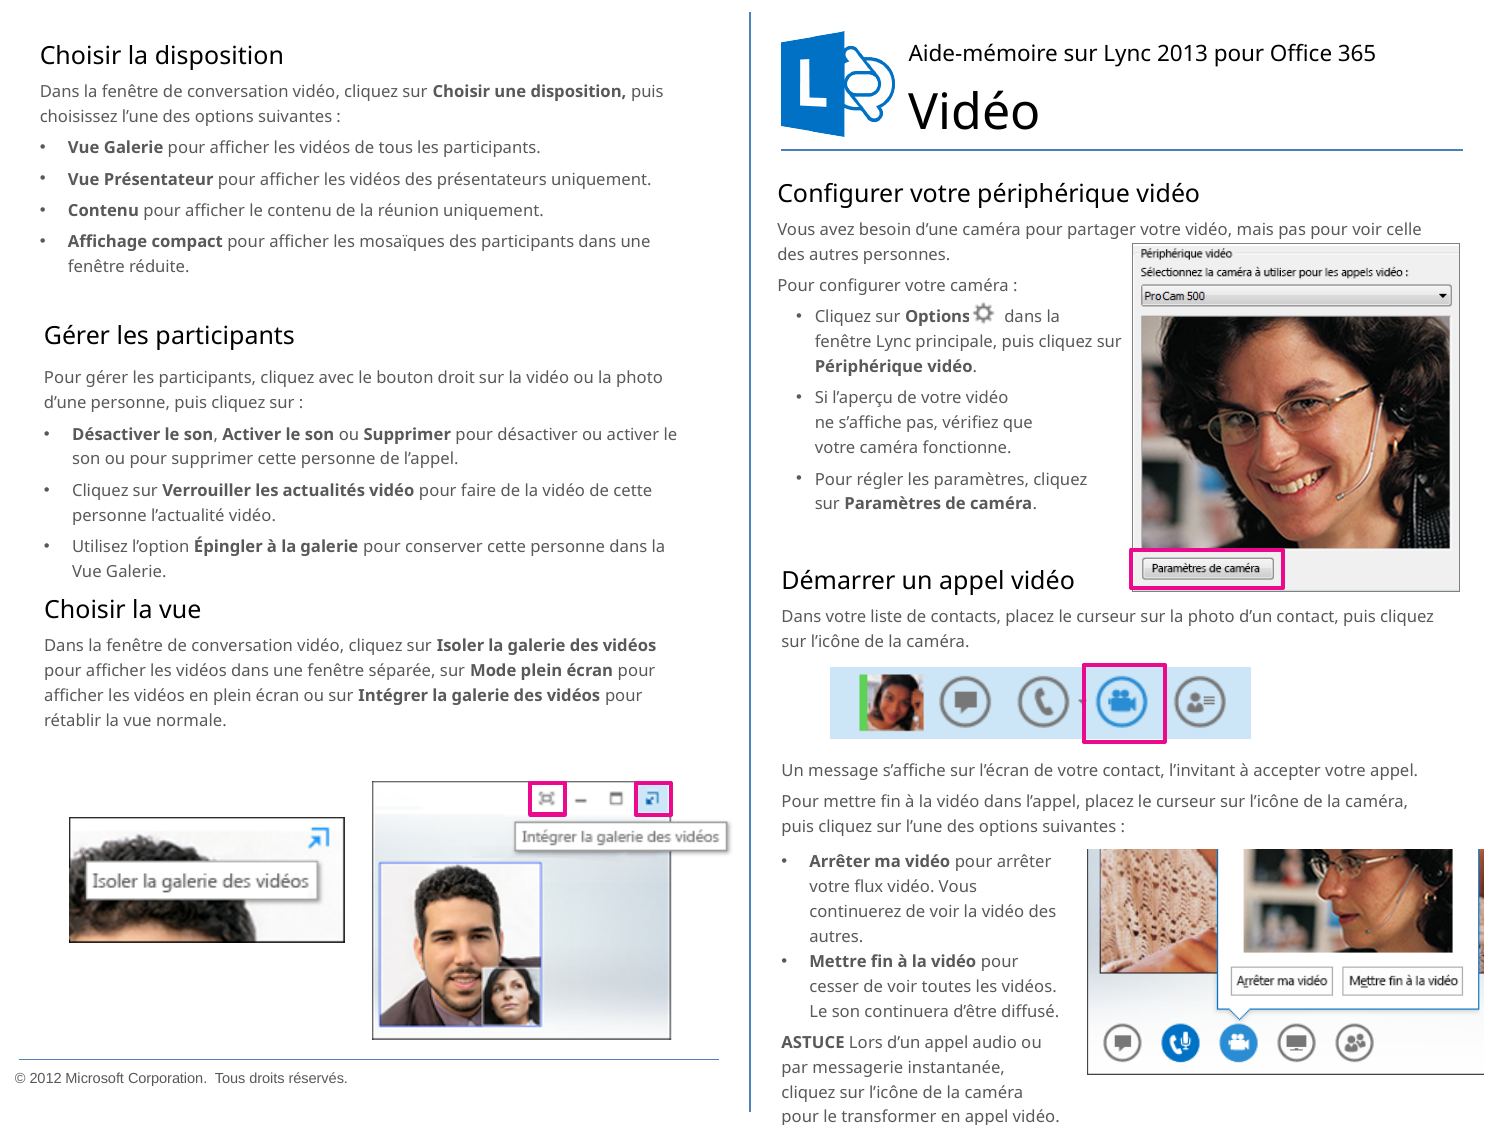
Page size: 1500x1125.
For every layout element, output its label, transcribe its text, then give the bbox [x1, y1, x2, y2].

text_box Choisir la vue Dans la fenêtre de conversation vidéo, cliquez sur Isoler la galerie des vidéos pour afficher les vidéos dans une fenêtre séparée, sur Mode plein écran pour afficher les vidéos en plein écran ou sur Intégrer la galerie des vidéos pour rétablir la vue normale. [29, 579, 710, 738]
text_box Arrêter ma vidéo pour arrêter votre flux vidéo. Vous continuerez de voir la vidéo des autres. Mettre fin à la vidéo pour cesser de voir toutes les vidéos. Le son continuera d’être diffusé. ASTUCE Lors d’un appel audio ou par messagerie instantanée, cliquez sur l’icône de la caméra pour le transformer en appel vidéo. [766, 838, 1078, 1125]
picture [372, 781, 734, 1040]
picture [830, 666, 1252, 740]
text_box Aide-mémoire sur Lync 2013 pour Office 365 [897, 31, 1400, 96]
picture [1087, 849, 1484, 1075]
picture [969, 297, 998, 328]
text_box Choisir la disposition Dans la fenêtre de conversation vidéo, cliquez sur Choisir une disposition, puis choisissez l’une des options suivantes : Vue Galerie pour afficher les vidéos de tous les participants. Vue Présentateur pour afficher les vidéos des présentateurs uniquement. Contenu pour afficher le contenu de la réunion uniquement. Affichage compact pour afficher les mosaïques des participants dans une fenêtre réduite. [24, 24, 716, 283]
picture [780, 31, 896, 137]
text_box Démarrer un appel vidéo Dans votre liste de contacts, placez le curseur sur la photo d’un contact, puis cliquez sur l’icône de la caméra. Un message s’affiche sur l’écran de votre contact, l’invitant à accepter votre appel. Pour mettre fin à la vidéo dans l’appel, placez le curseur sur l’icône de la caméra, puis cliquez sur l’une des options suivantes : [766, 549, 1459, 844]
picture [69, 817, 345, 944]
text_box Gérer les participants Pour gérer les participants, cliquez avec le bouton droit sur la vidéo ou la photo d’une personne, puis cliquez sur : Désactiver le son, Activer le son ou Supprimer pour désactiver ou activer le son ou pour supprimer cette personne de l’appel. Cliquez sur Verrouiller les actualités vidéo pour faire de la vidéo de cette personne l’actualité vidéo. Utilisez l’option Épingler à la galerie pour conserver cette personne dans la Vue Galerie. [29, 312, 710, 579]
text_box Configurer votre périphérique vidéo Vous avez besoin d’une caméra pour partager votre vidéo, mais pas pour voir celle des autres personnes. Pour configurer votre caméra : Cliquez sur Options dans la fenêtre Lync principale, puis cliquez sur Périphérique vidéo. Si l’aperçu de votre vidéo ne s’affiche pas, vérifiez que votre caméra fonctionne. Pour régler les paramètres, cliquez sur Paramètres de caméra. [762, 155, 1463, 521]
picture [1131, 243, 1461, 592]
text_box Vidéo [900, 96, 1263, 137]
text_box © 2012 Microsoft Corporation. Tous droits réservés. [0, 1061, 745, 1095]
